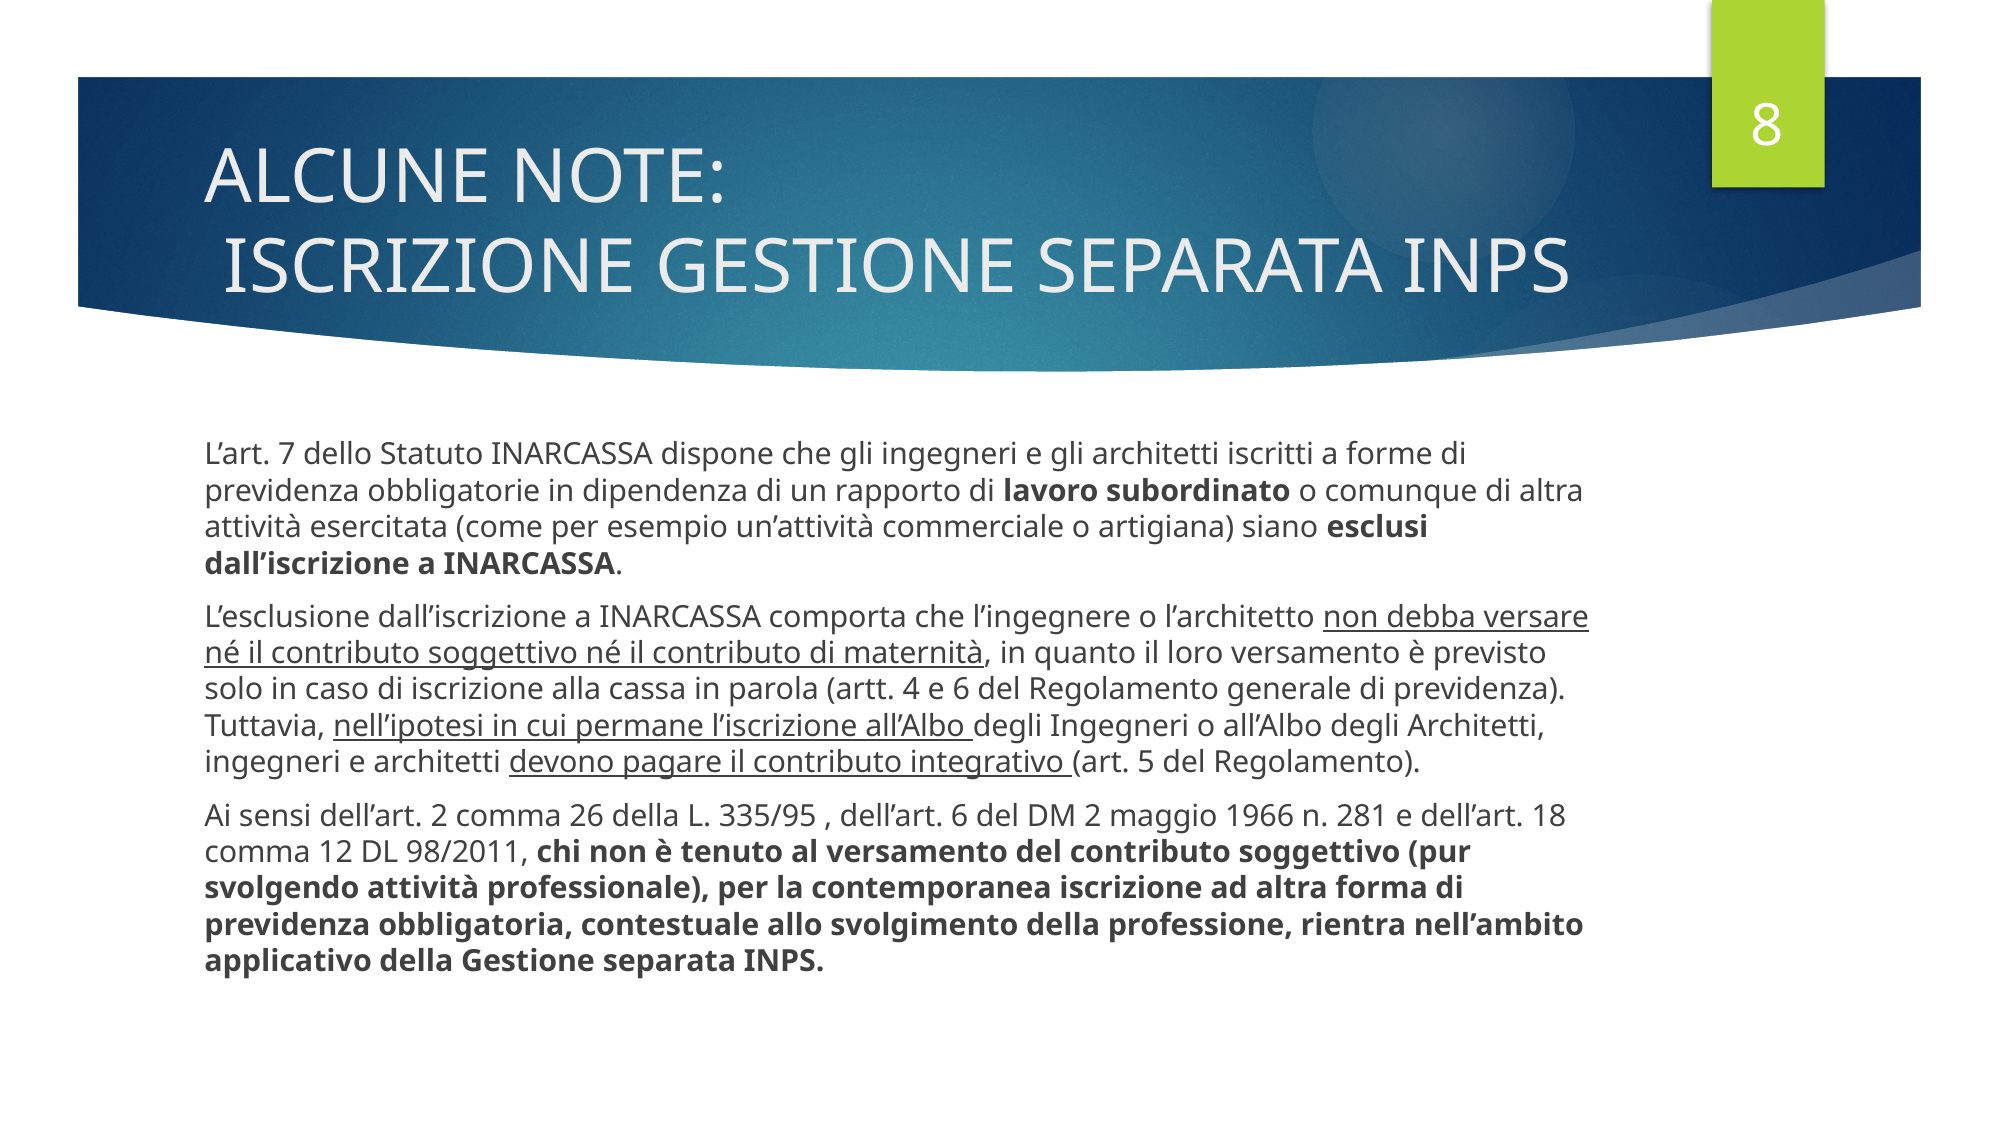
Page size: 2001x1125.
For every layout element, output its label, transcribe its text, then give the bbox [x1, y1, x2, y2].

slide_number 8 [1698, 48, 1836, 175]
title ALCUNE NOTE: ISCRIZIONE GESTIONE SEPARATA INPS [189, 159, 1627, 276]
list L’art. 7 dello Statuto INARCASSA dispone che gli ingegneri e gli architetti iscritti a forme di previdenza obbligatorie in dipendenza di un rapporto di lavoro subordinato o comunque di altra attività esercitata (come per esempio un’attività commerciale o artigiana) siano esclusi dall’iscrizione a INARCASSA. L’esclusione dall’iscrizione a INARCASSA comporta che l’ingegnere o l’architetto non debba versare né il contributo soggettivo né il contributo di maternità, in quanto il loro versamento è previsto solo in caso di iscrizione alla cassa in parola (artt. 4 e 6 del Regolamento generale di previdenza). Tuttavia, nell’ipotesi in cui permane l’iscrizione all’Albo degli Ingegneri o all’Albo degli Architetti, ingegneri e architetti devono pagare il contributo integrativo (art. 5 del Regolamento). Ai sensi dell’art. 2 comma 26 della L. 335/95 , dell’art. 6 del DM 2 maggio 1966 n. 281 e dell’art. 18 comma 12 DL 98/2011, chi non è tenuto al versamento del contributo soggettivo (pur svolgendo attività professionale), per la contemporanea iscrizione ad altra forma di previdenza obbligatoria, contestuale allo svolgimento della professione, rientra nell’ambito applicativo della Gestione separata INPS. [189, 427, 1627, 988]
